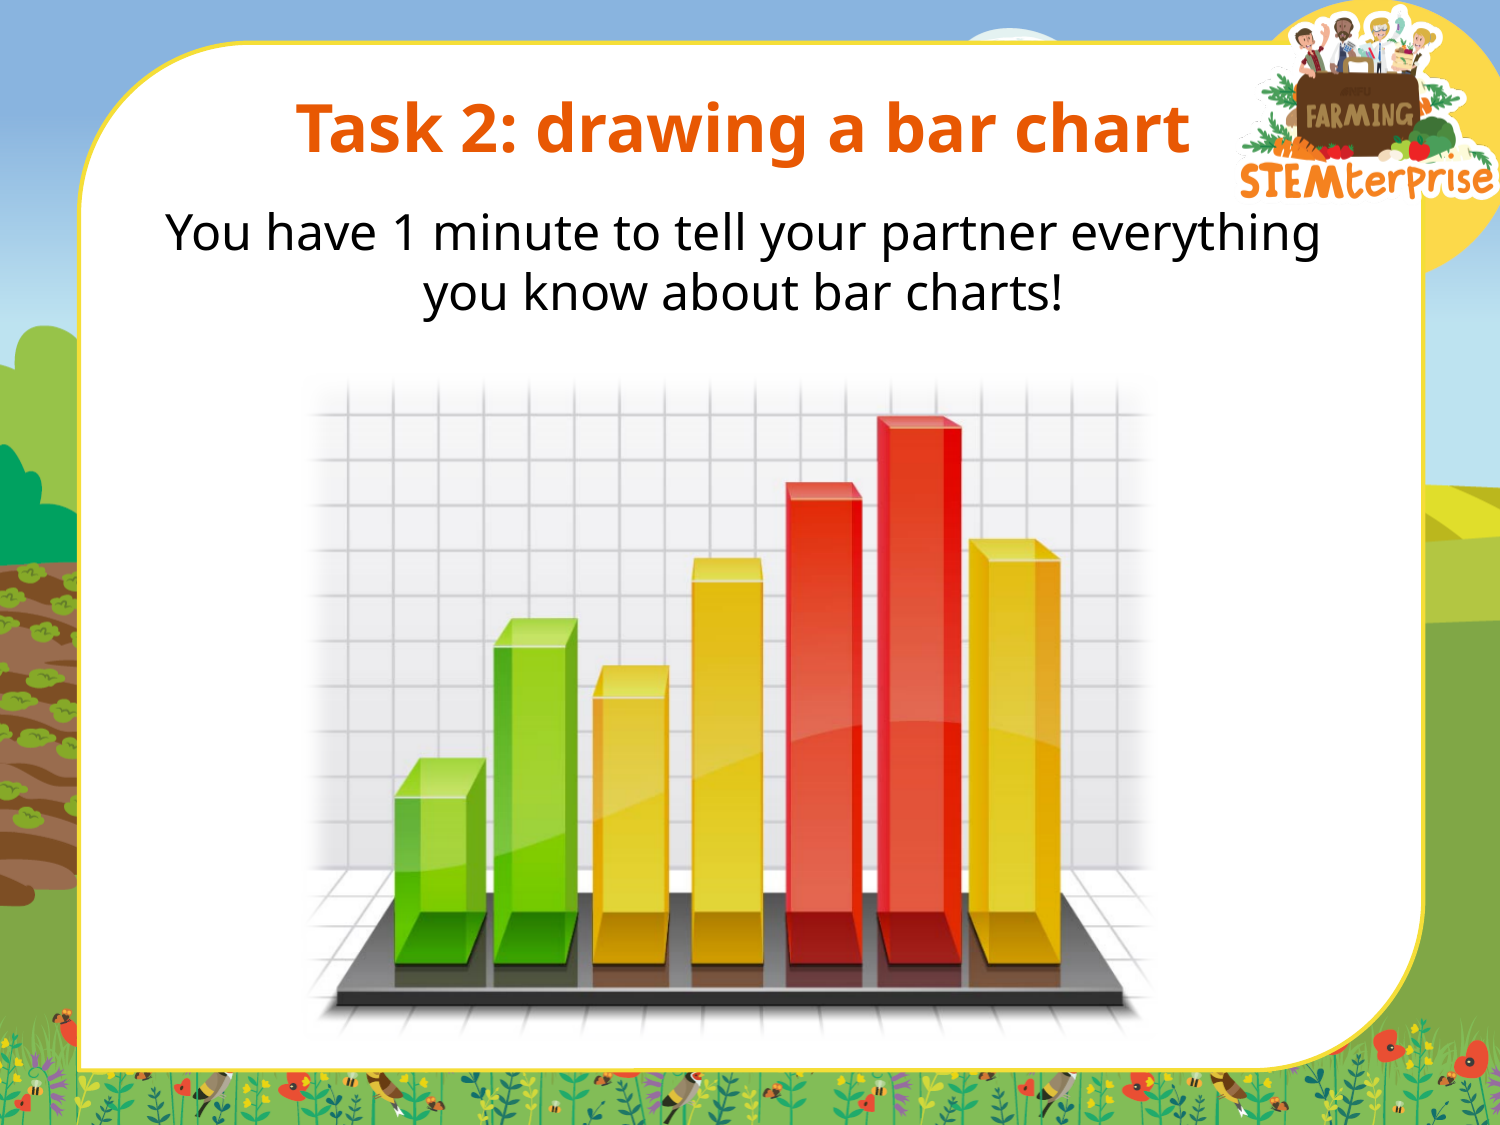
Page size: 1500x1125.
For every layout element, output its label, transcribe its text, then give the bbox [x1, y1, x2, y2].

text_box [76, 109, 1426, 1073]
text_box [142, 40, 1228, 78]
picture [0, 0, 1500, 1125]
text_box Task 2: drawing a bar chart You have 1 minute to tell your partner everything you know about bar charts! [112, 78, 1376, 408]
